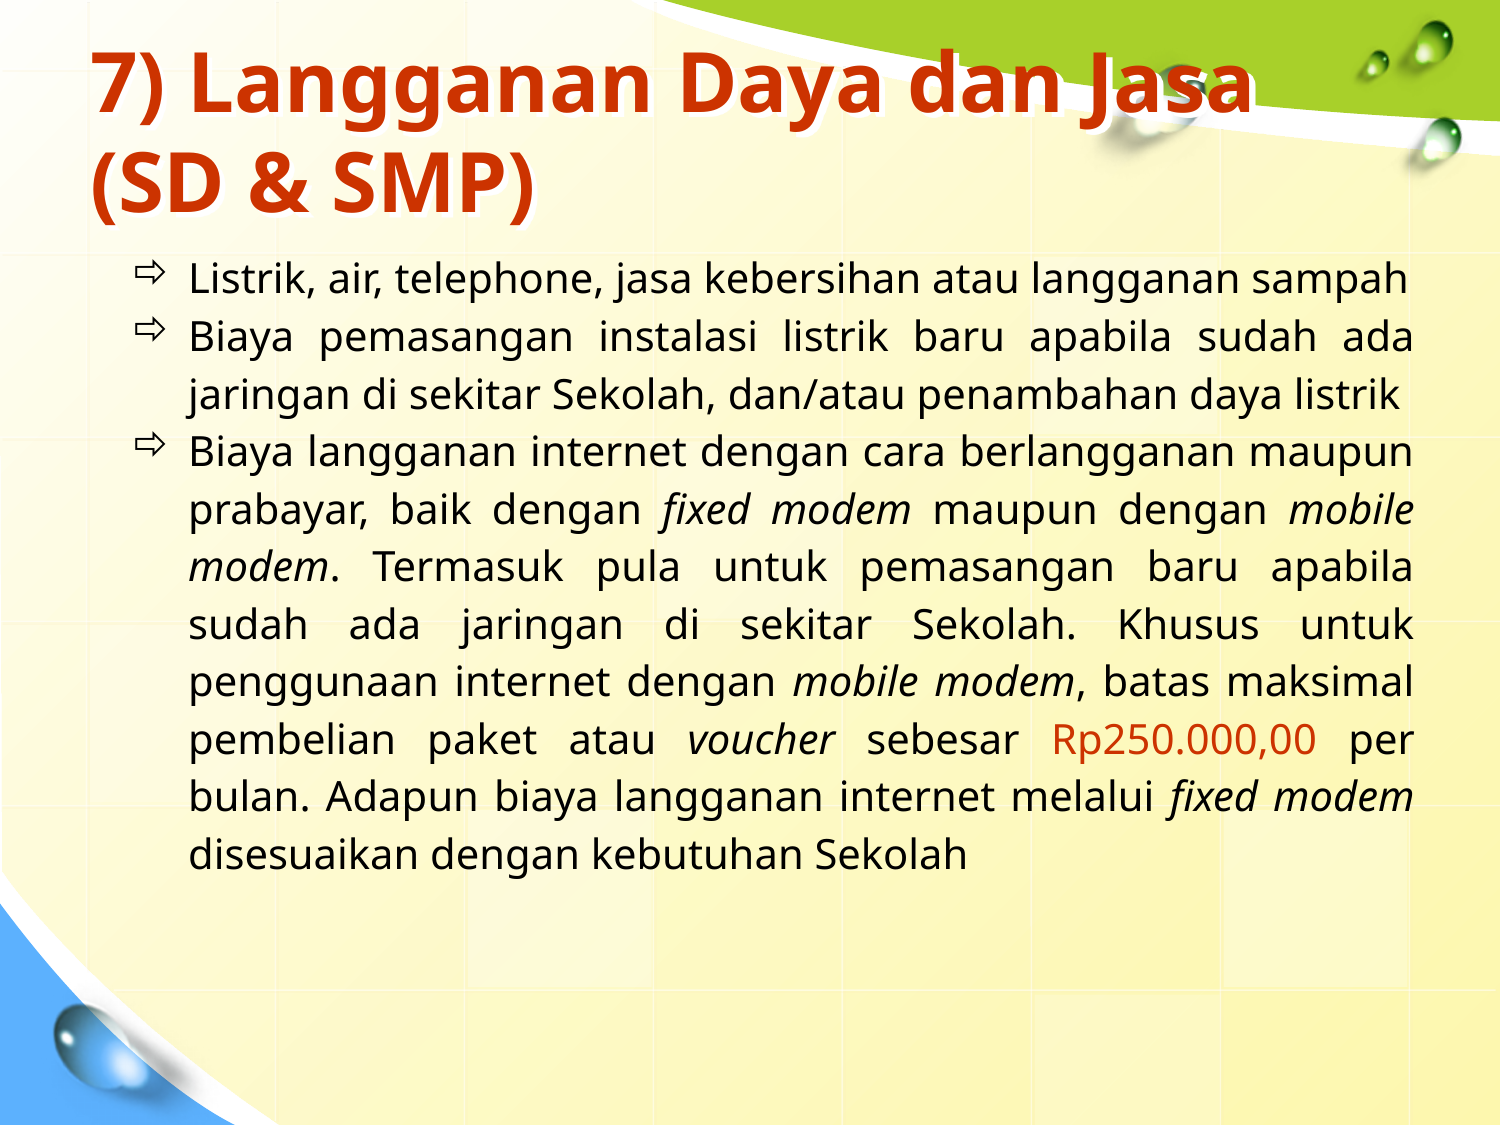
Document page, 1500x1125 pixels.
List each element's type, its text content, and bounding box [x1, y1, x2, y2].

picture [0, 934, 230, 1125]
text_box Listrik, air, telephone, jasa kebersihan atau langganan sampah Biaya pemasangan instalasi listrik baru apabila sudah ada jaringan di sekitar Sekolah, dan/atau penambahan daya listrik Biaya langganan internet dengan cara berlangganan maupun prabayar, baik dengan fixed modem maupun dengan mobile modem. Termasuk pula untuk pemasangan baru apabila sudah ada jaringan di sekitar Sekolah. Khusus untuk penggunaan internet dengan mobile modem, batas maksimal pembelian paket atau voucher sebesar Rp250.000,00 per bulan. Adapun biaya langganan internet melalui fixed modem disesuaikan dengan kebutuhan Sekolah [117, 237, 1430, 943]
picture [1055, 0, 1500, 306]
title 7) Langganan Daya dan Jasa (SD & SMP) [75, 53, 1425, 206]
